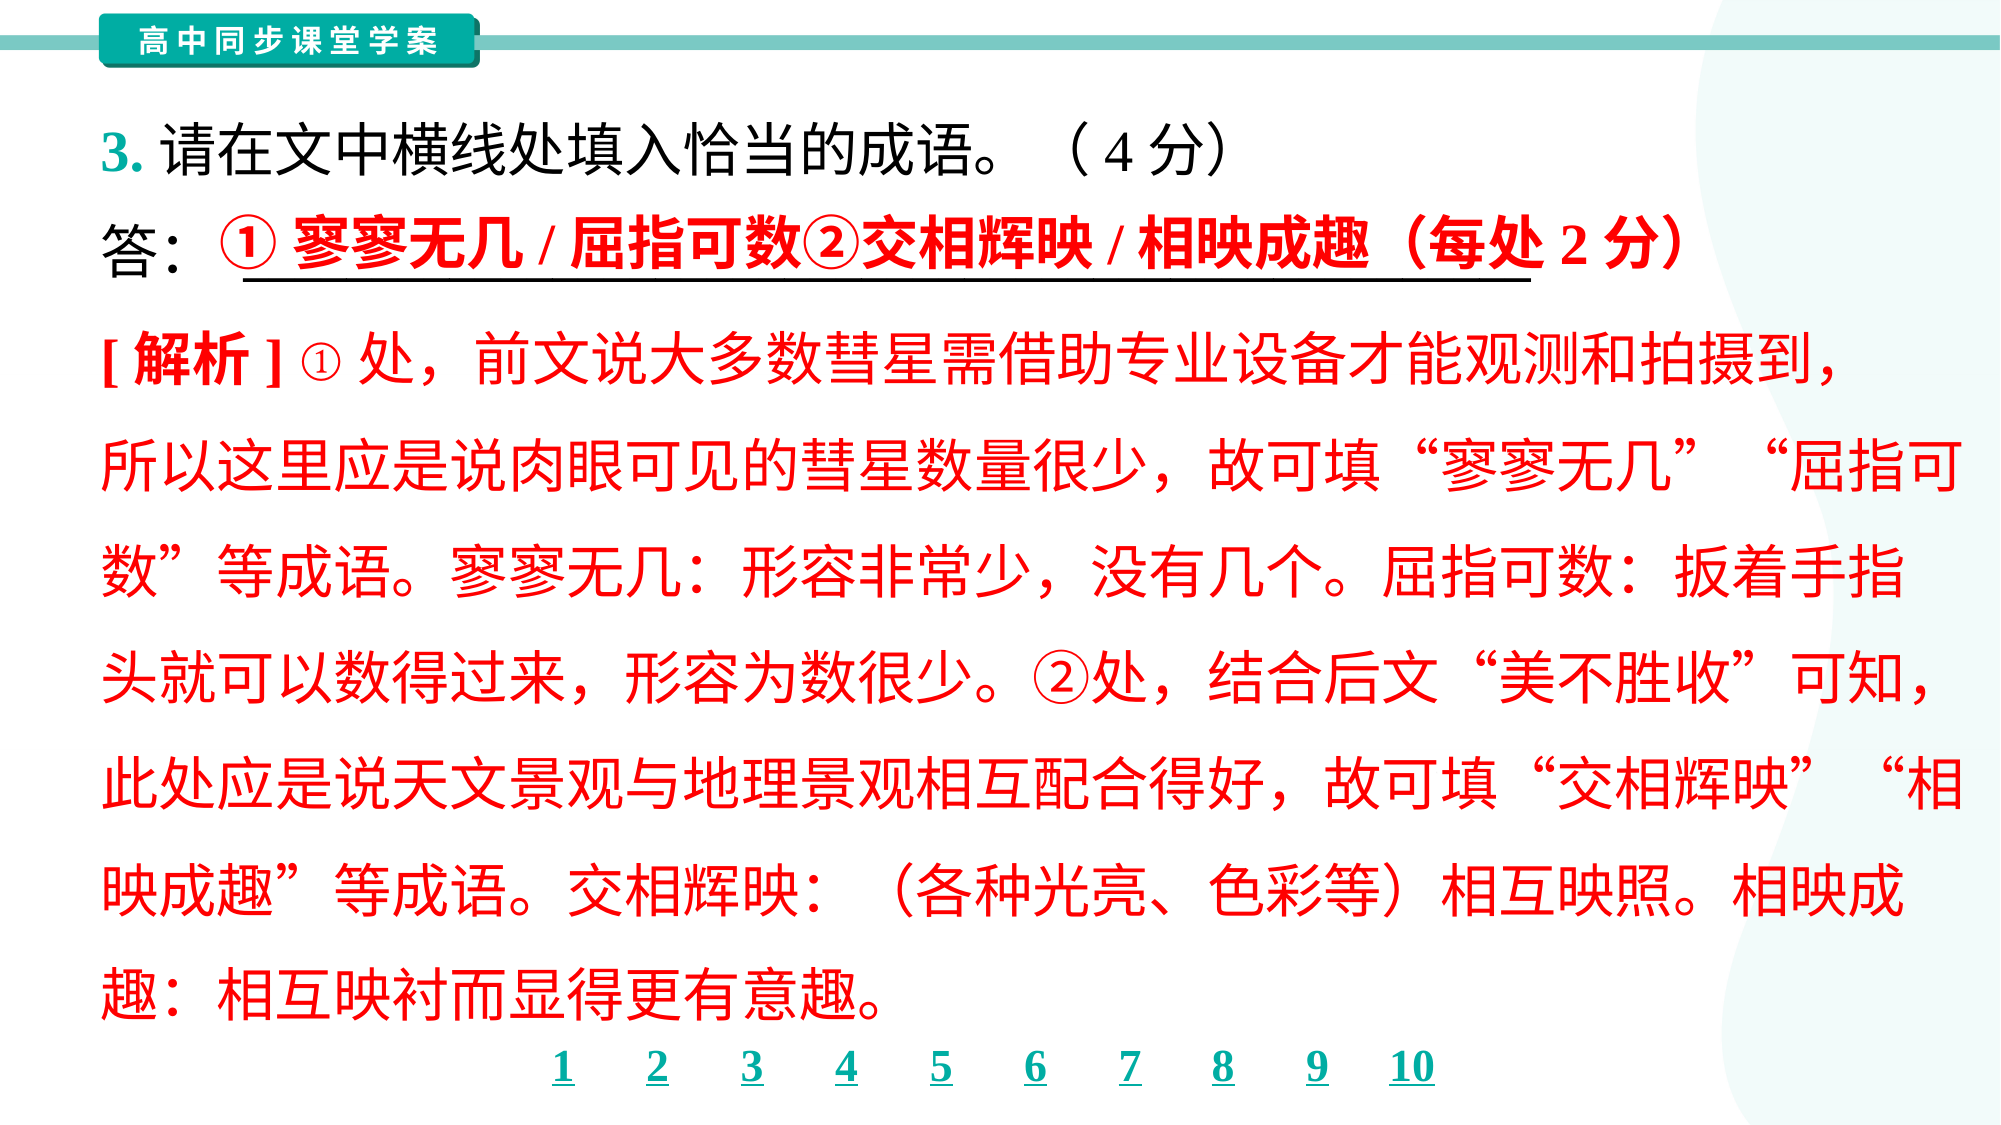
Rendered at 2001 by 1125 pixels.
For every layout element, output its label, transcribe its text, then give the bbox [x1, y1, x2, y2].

text_box [解析] ①处，前文说大多数彗星需借助专业设备才能观测和拍摄到， 所以这里应是说肉眼可见的彗星数量很少，故可填“寥寥无几”“屈指可 数”等成语。寥寥无几：形容非常少，没有几个。屈指可数：扳着手指 头就可以数得过来，形容为数很少。②处，结合后文“美不胜收”可知， 此处应是说天文景观与地理景观相互配合得好，故可填“交相辉映”“相 映成趣”等成语。交相辉映：（各种光亮、色彩等）相互映照。相映成 趣：相互映衬而显得更有意趣。 [100, 286, 1899, 1017]
text_box 3.请在文中横线处填入恰当的成语。（4分） 答： __________________________________________________ [100, 76, 1899, 274]
picture [0, 0, 2000, 1125]
text_box ①寥寥无几/屈指可数②交相辉映/相映成趣（每处2分） [243, 174, 1696, 266]
